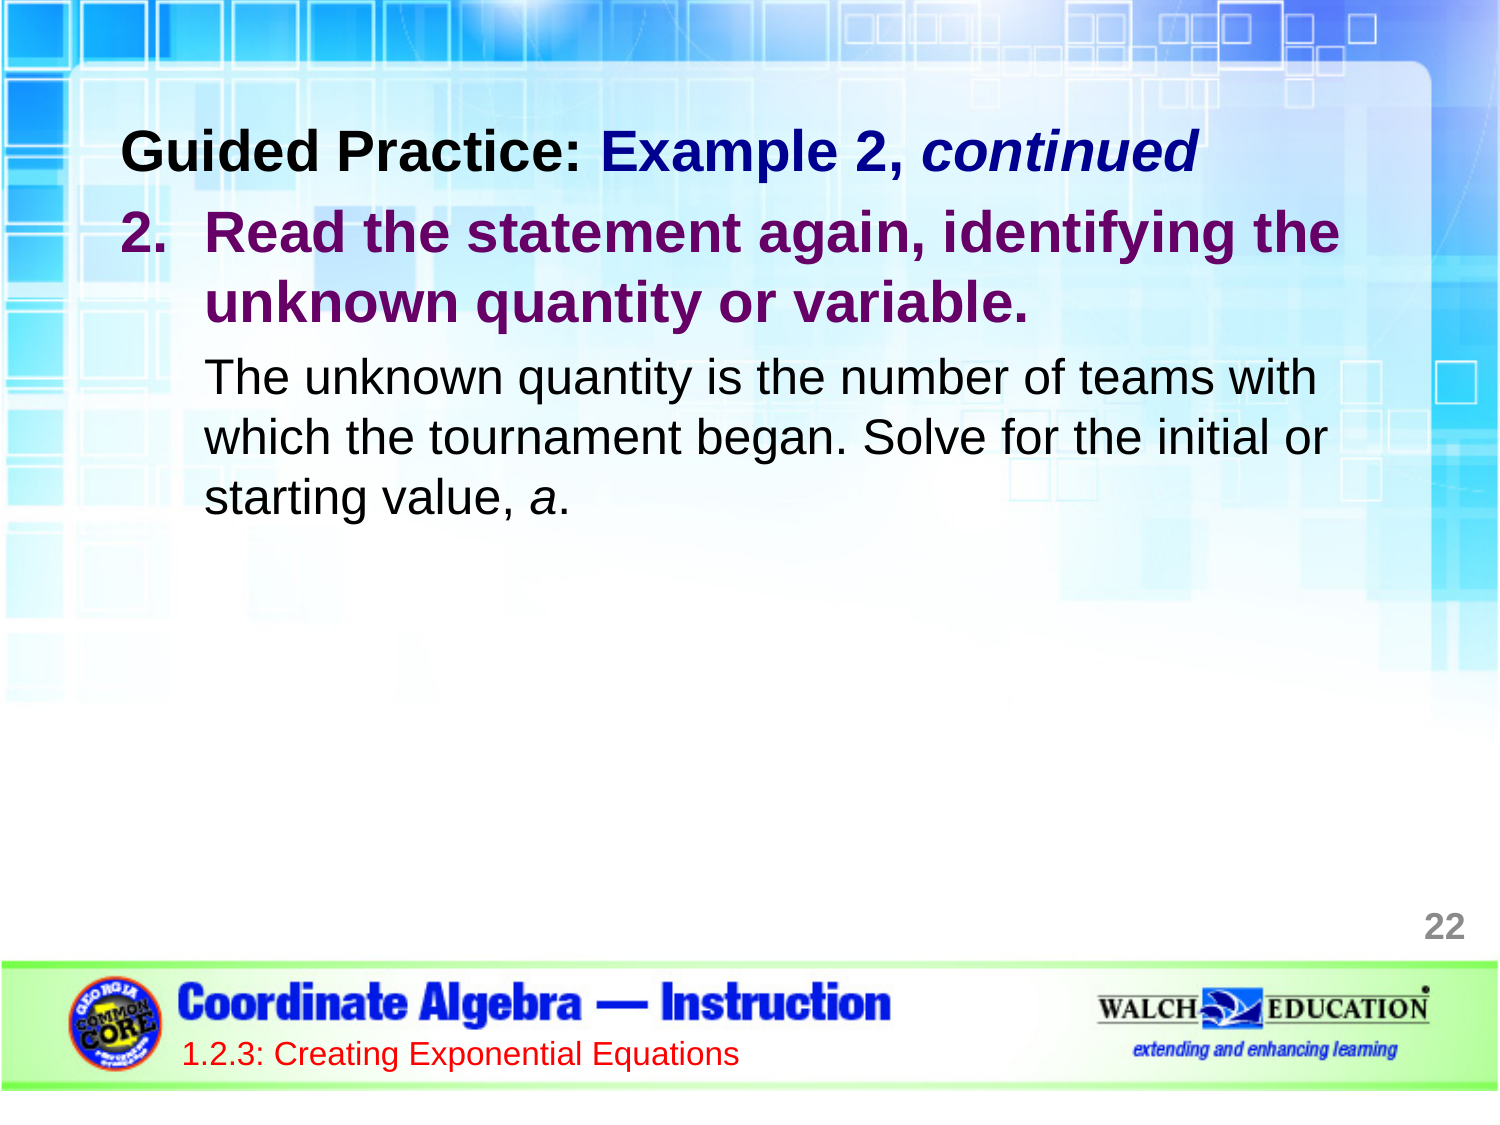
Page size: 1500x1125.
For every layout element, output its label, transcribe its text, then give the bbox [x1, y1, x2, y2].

list 1.2.3: Creating Exponential Equations [166, 1024, 1074, 1069]
subtitle Guided Practice: Example 2, continued Read the statement again, identifying the unknown quantity or variable. The unknown quantity is the number of teams with which the tournament began. Solve for the initial or starting value, a. [105, 105, 1394, 925]
slide_number 22 [1361, 901, 1481, 949]
picture [1, 0, 1500, 1091]
